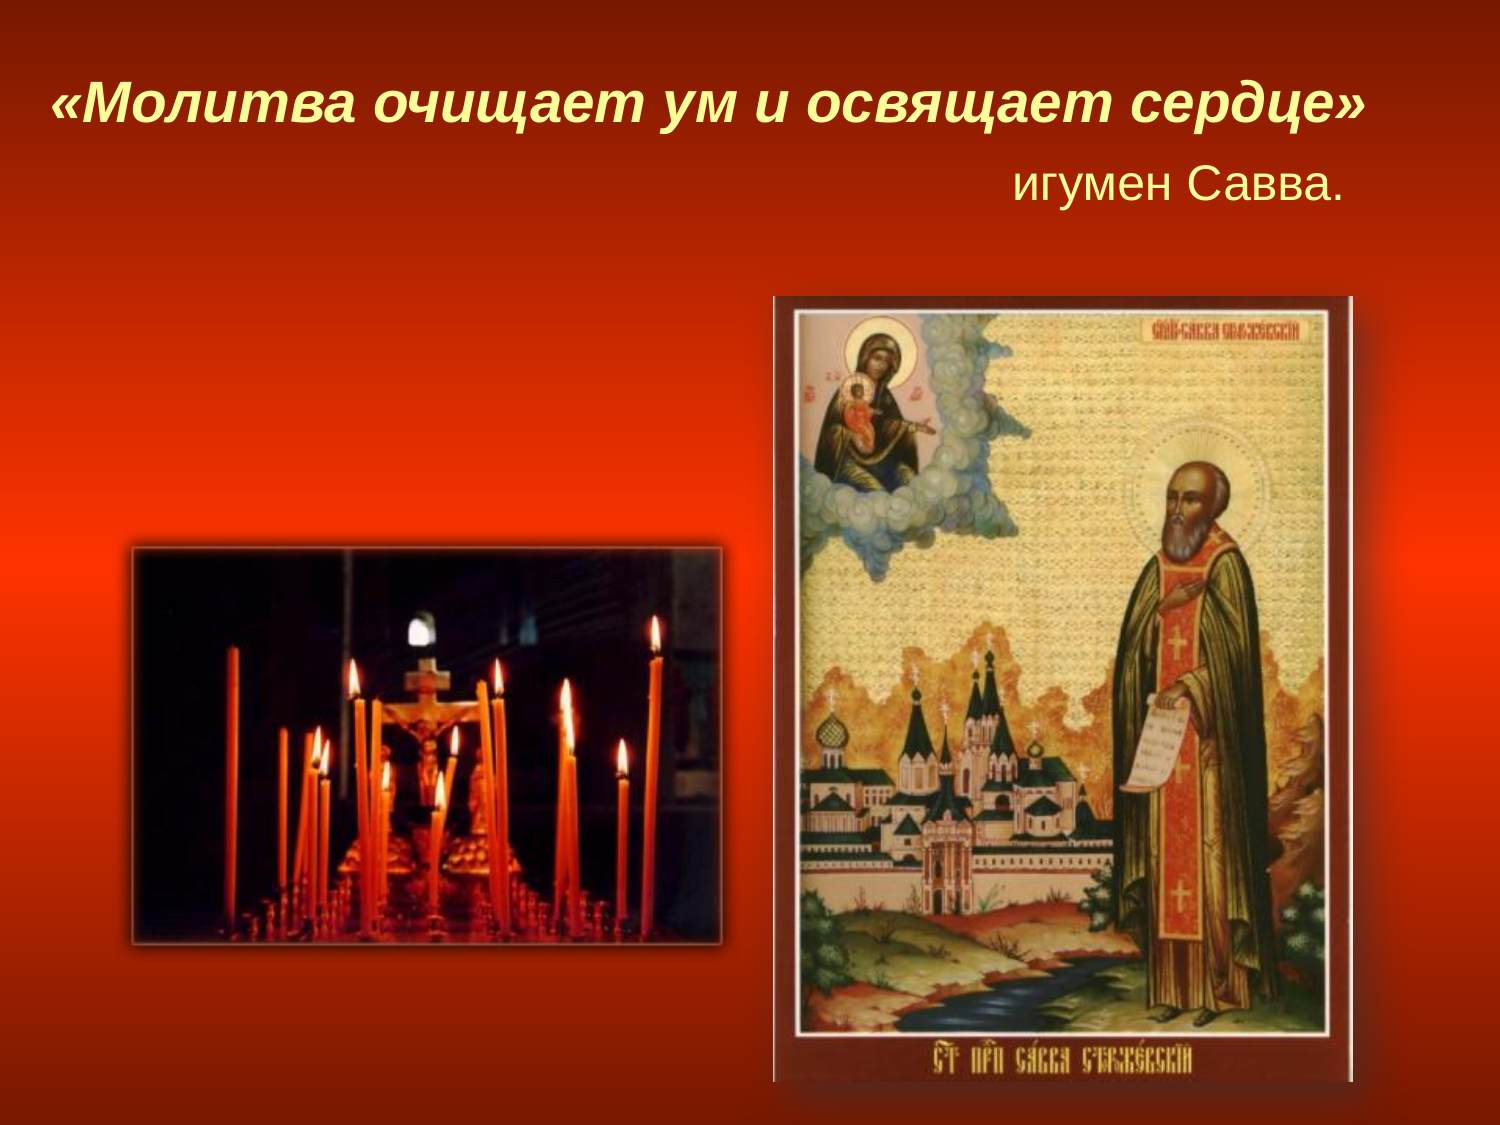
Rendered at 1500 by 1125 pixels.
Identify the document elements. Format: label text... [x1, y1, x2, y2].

title «Молитва очищает ум и освящает сердце» игумен Савва. [34, 44, 1500, 233]
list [111, 526, 741, 964]
picture [773, 296, 1353, 1083]
